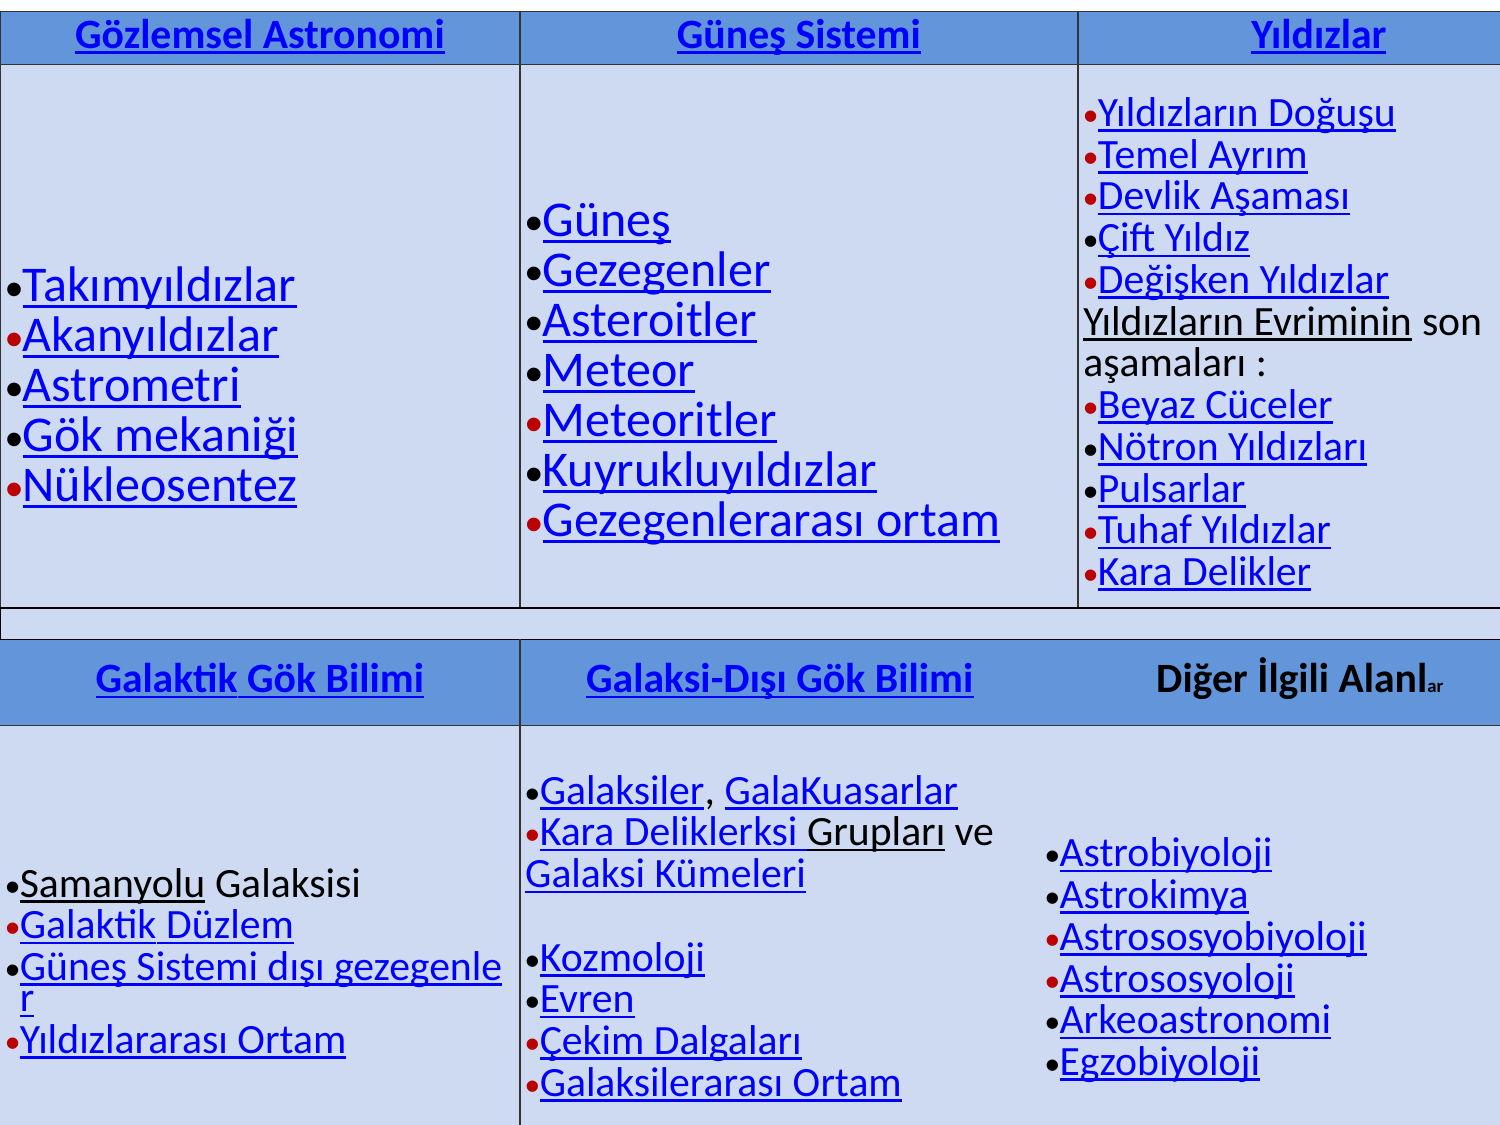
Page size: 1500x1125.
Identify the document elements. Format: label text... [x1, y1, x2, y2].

table_cell [1, 609, 1500, 639]
table_cell Güneş Gezegenler Asteroitler Meteor Meteoritler Kuyrukluyıldızlar Gezegenlerarası ortam [521, 65, 1077, 607]
table_cell Yıldızların Doğuşu Temel Ayrım Devlik Aşaması Çift Yıldız Değişken Yıldızlar Yıldızların Evriminin son aşamaları : Beyaz Cüceler Nötron Yıldızları Pulsarlar Tuhaf Yıldızlar Kara Delikler [1079, 65, 1500, 607]
table_cell Galaktik Gök Bilimi [0, 640, 519, 725]
table_cell Takımyıldızlar Akanyıldızlar Astrometri Gök mekaniği Nükleosentez [1, 65, 519, 607]
table_header Güneş Sistemi [521, 12, 1077, 64]
table_cell Galaksiler, GalaKuasarlar Kara Deliklerksi Grupları ve Galaksi Kümeleri Kozmoloji Evren Çekim Dalgaları Galaksilerarası Ortam [521, 726, 1040, 1125]
table_cell Samanyolu Galaksisi Galaktik Düzlem Güneş Sistemi dışı gezegenler Yıldızlararası Ortam [0, 726, 519, 1125]
table_cell Diğer İlgili Alanlar [1040, 640, 1500, 725]
table_header Yıldızlar [1079, 12, 1500, 64]
table_header Gözlemsel Astronomi [1, 12, 519, 64]
table_cell Astrobiyoloji Astrokimya Astrososyobiyoloji Astrososyoloji Arkeoastronomi Egzobiyoloji [1040, 726, 1500, 1125]
table_cell Galaksi-Dışı Gök Bilimi [521, 640, 1040, 725]
